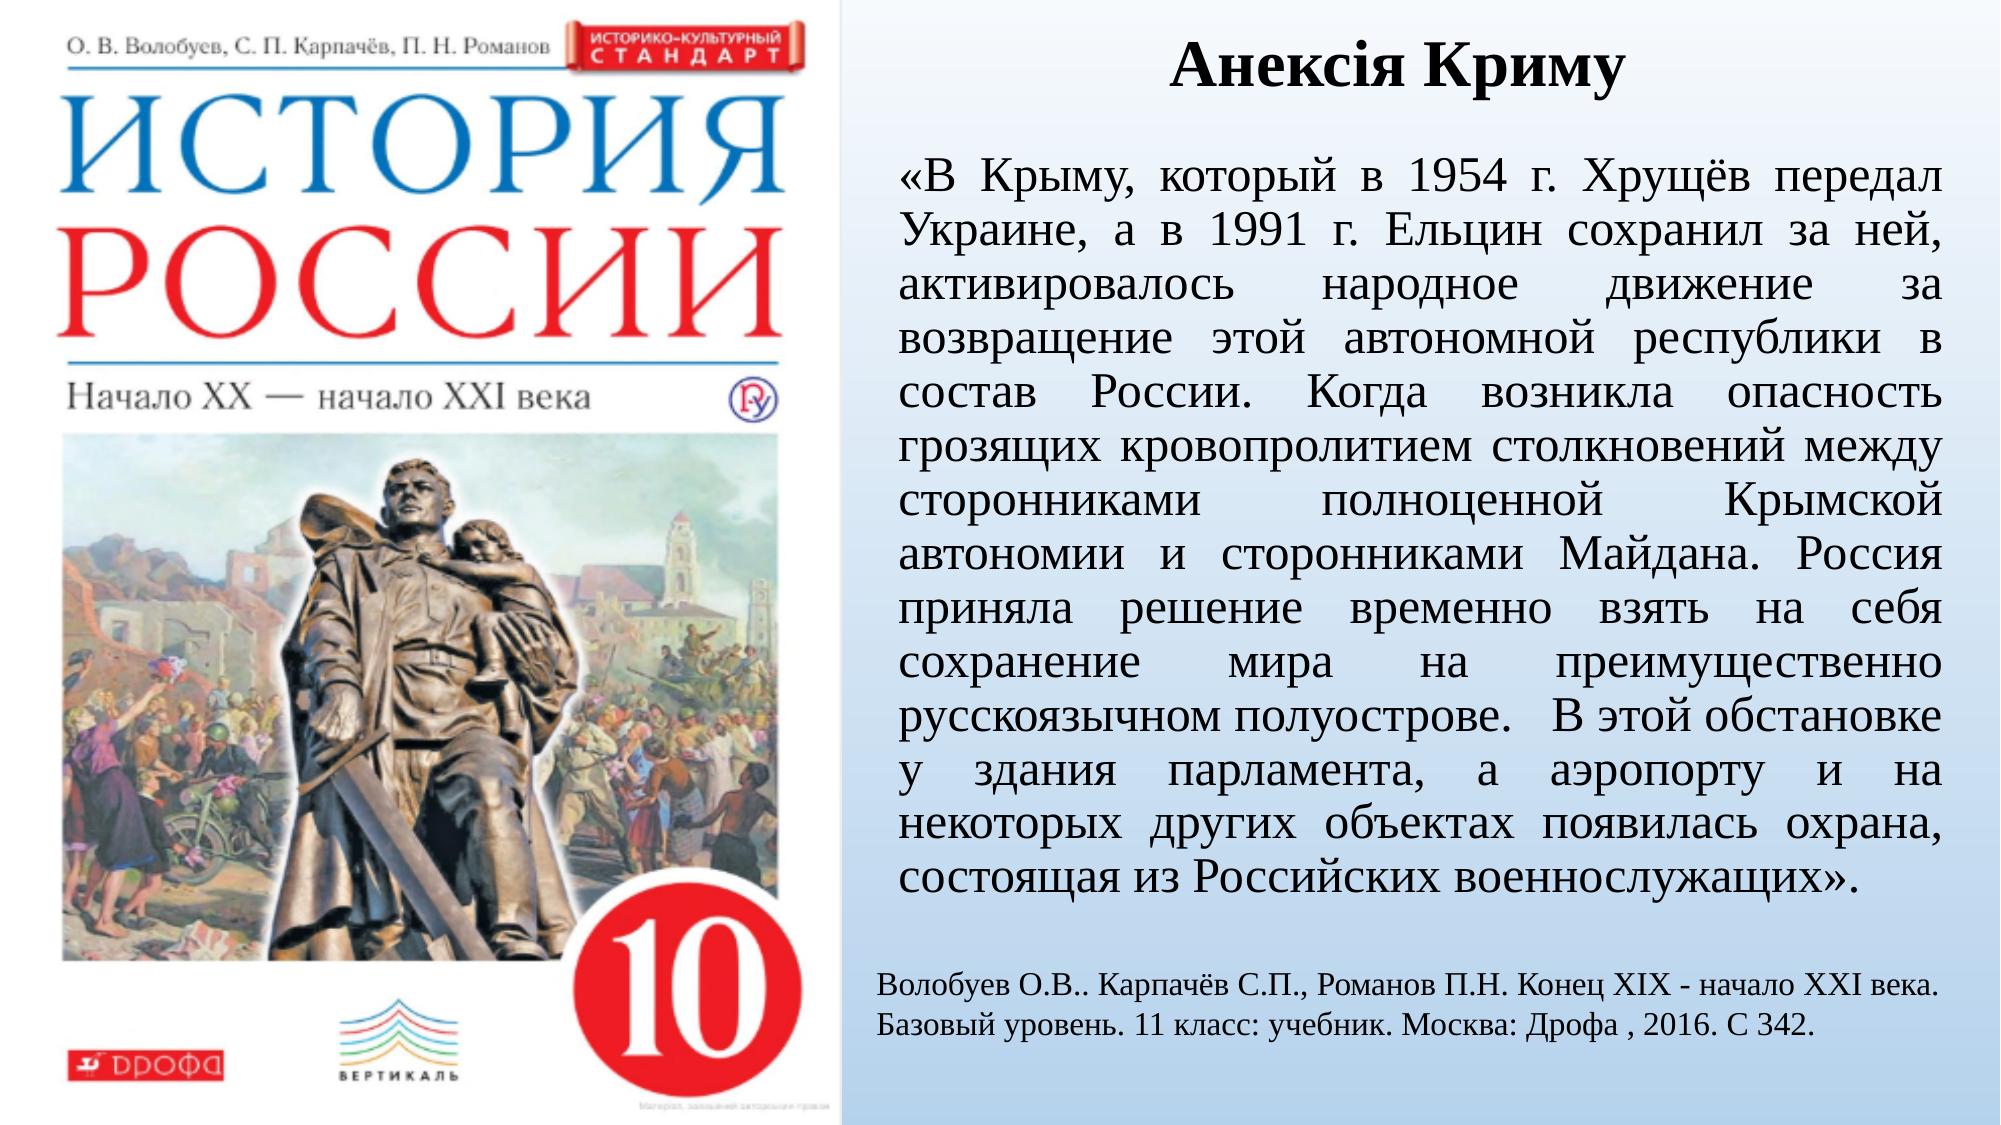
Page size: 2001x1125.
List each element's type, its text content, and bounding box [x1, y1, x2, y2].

list «В Крыму, который в 1954 г. Хрущёв передал Украине, а в 1991 г. Ельцин сохранил за ней, активировалось народное движение за возвращение этой автономной республики в состав России. Когда возникла опасность грозящих кровопролитием столкновений между сторонниками полноценной Крымской автономии и сторонниками Майдана. Россия приняла решение временно взять на себя сохранение мира на преимущественно русскоязычном полуострове. В этой обстановке у здания парламента, а аэропорту и на некоторых других объектах появилась охрана, состоящая из Российских военнослужащих». [883, 140, 1959, 736]
text_box Волобуев О.В.. Карпачёв С.П., Романов П.Н. Конец XIX - начало XXI века. Базовый уровень. 11 класс: учебник. Москва: Дрофа , 2016. С 342. [861, 955, 2000, 1050]
title Анексія Криму [981, 6, 1816, 124]
picture [0, 0, 842, 1125]
